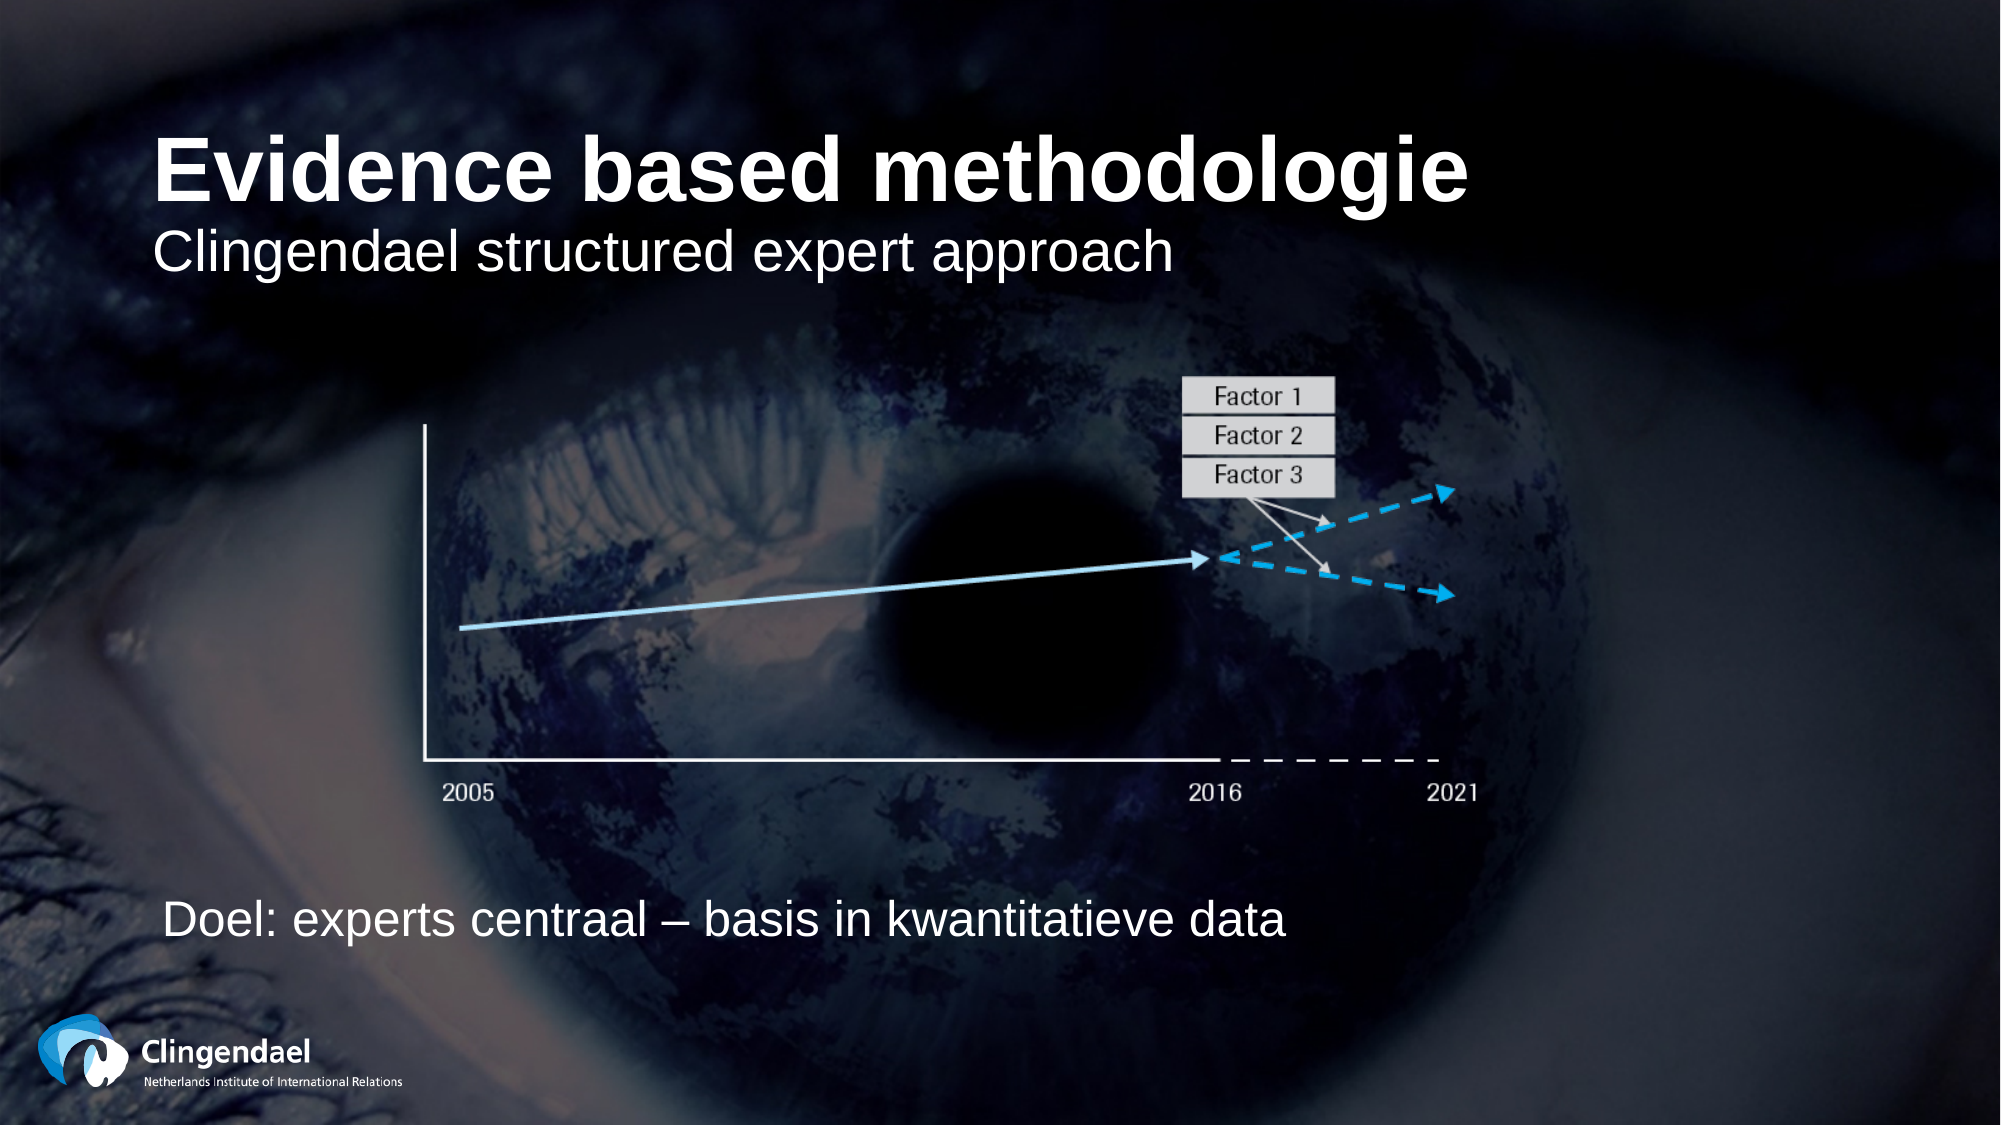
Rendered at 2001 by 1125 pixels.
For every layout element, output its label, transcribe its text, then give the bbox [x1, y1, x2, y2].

title Evidence based methodologie Clingendael structured expert approach [137, 94, 1863, 312]
picture [0, 0, 2001, 1125]
list Doel: experts centraal – basis in kwantitatieve data [137, 878, 1330, 976]
